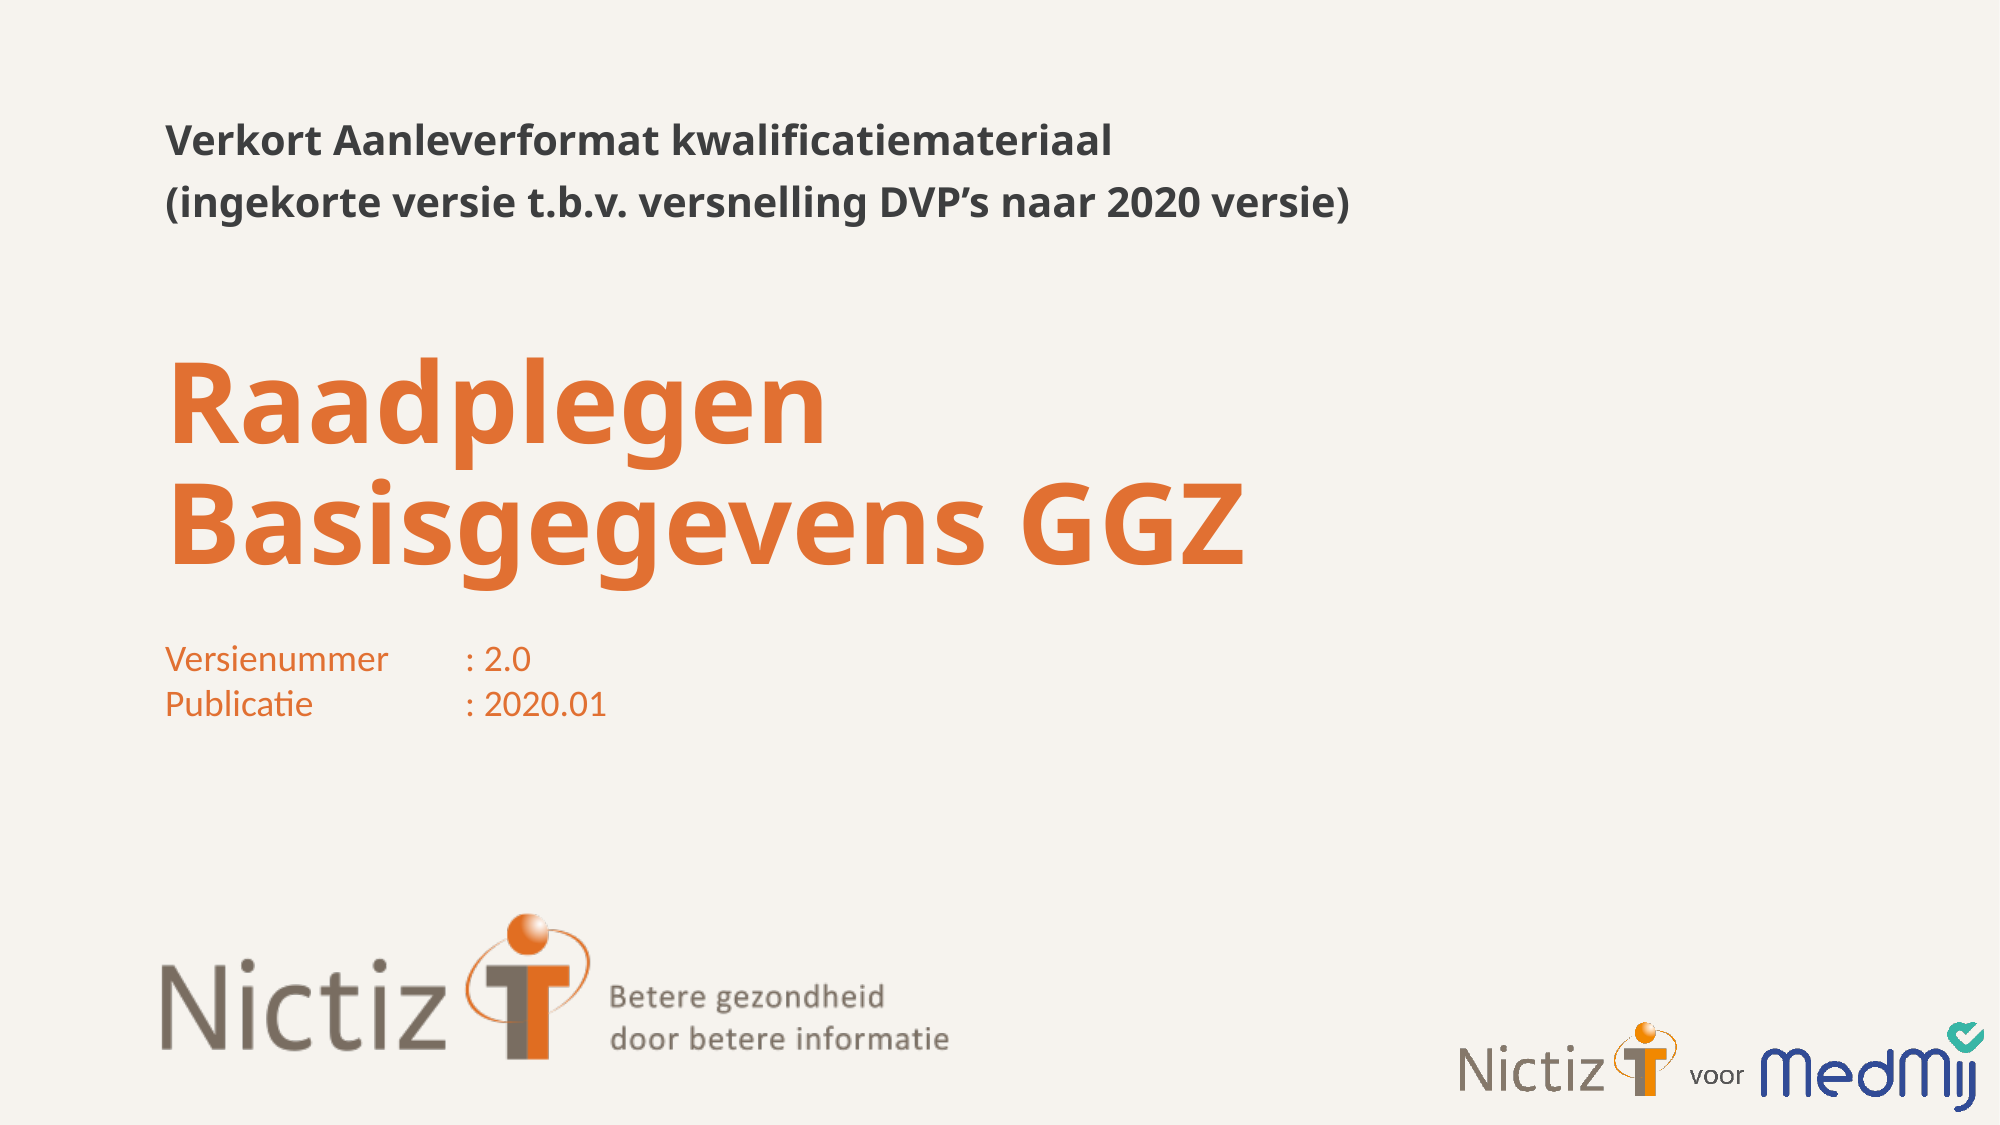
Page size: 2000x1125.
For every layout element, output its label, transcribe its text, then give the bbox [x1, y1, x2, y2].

picture [150, 897, 961, 1075]
subtitle Verkort Aanleverformat kwalificatiemateriaal (ingekorte versie t.b.v. versnelling DVP’s naar 2020 versie) [150, 94, 1699, 236]
picture [1457, 1019, 1988, 1113]
title Raadplegen Basisgegevens GGZ [150, 338, 1926, 627]
text_box Versienummer : 2.0 Publicatie : 2020.01 [150, 626, 782, 732]
